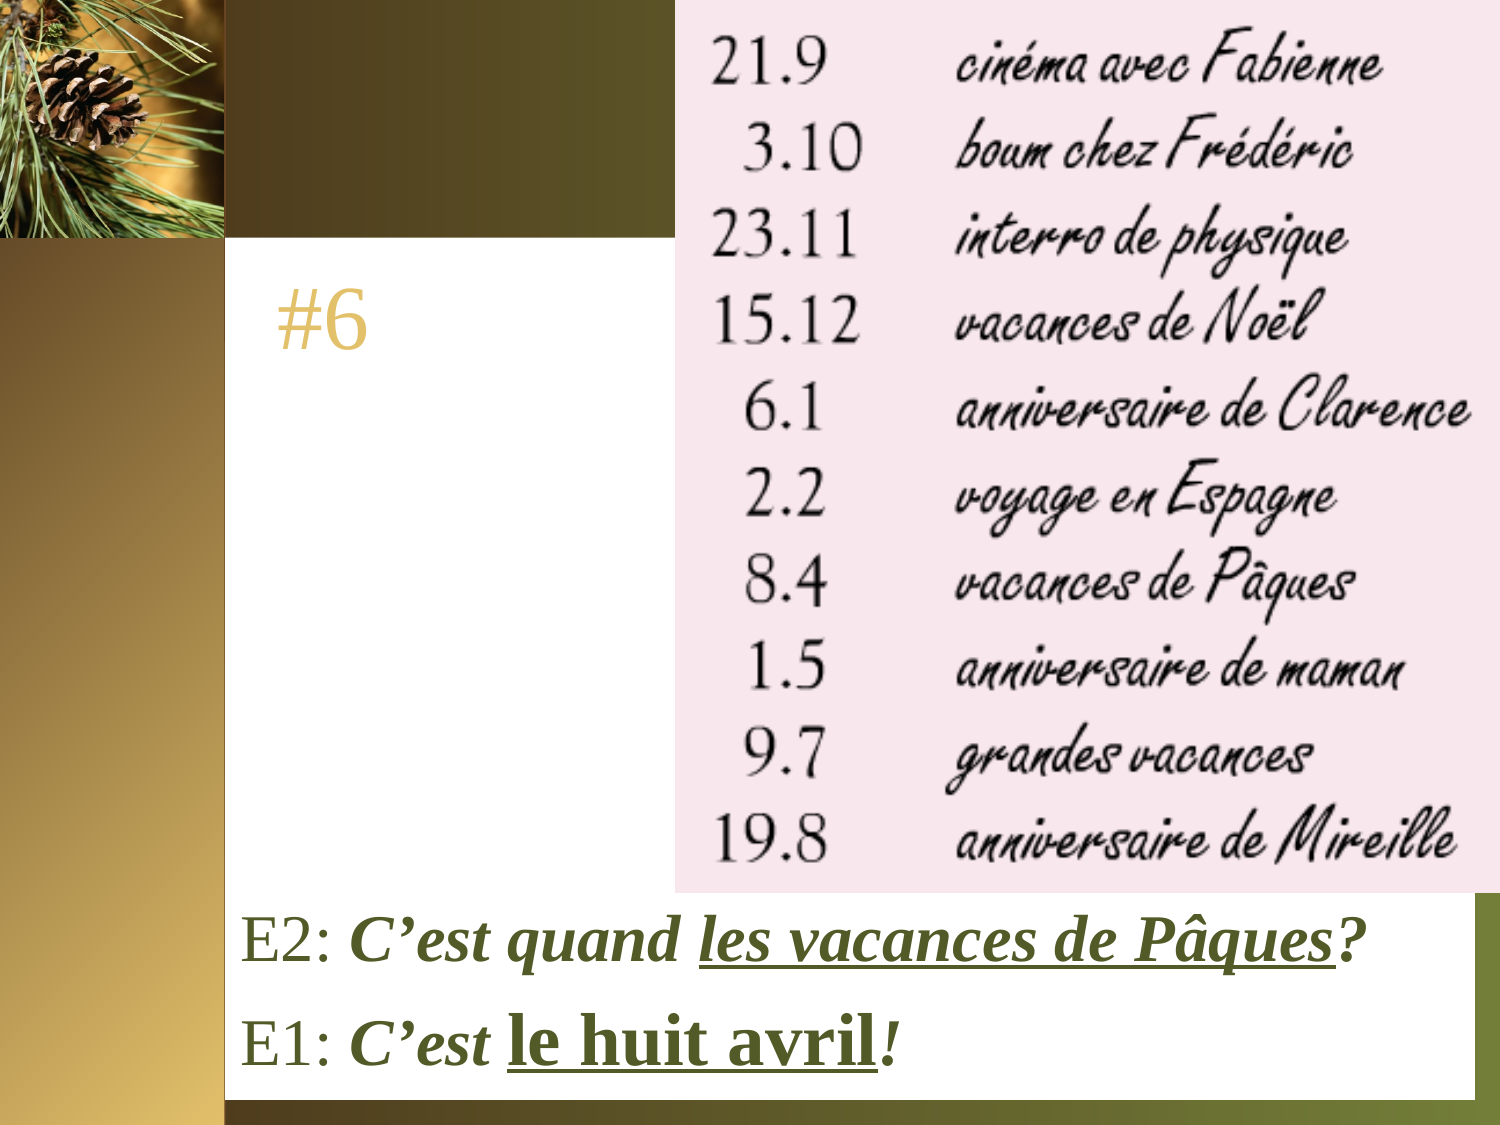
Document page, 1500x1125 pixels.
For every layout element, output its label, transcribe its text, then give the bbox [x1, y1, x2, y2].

picture [0, 0, 224, 238]
picture [674, 0, 1500, 893]
list E2: C’est quand les vacances de Pâques? E1: C’est le huit avril! [224, 887, 1500, 1088]
title #6 [262, 249, 669, 463]
